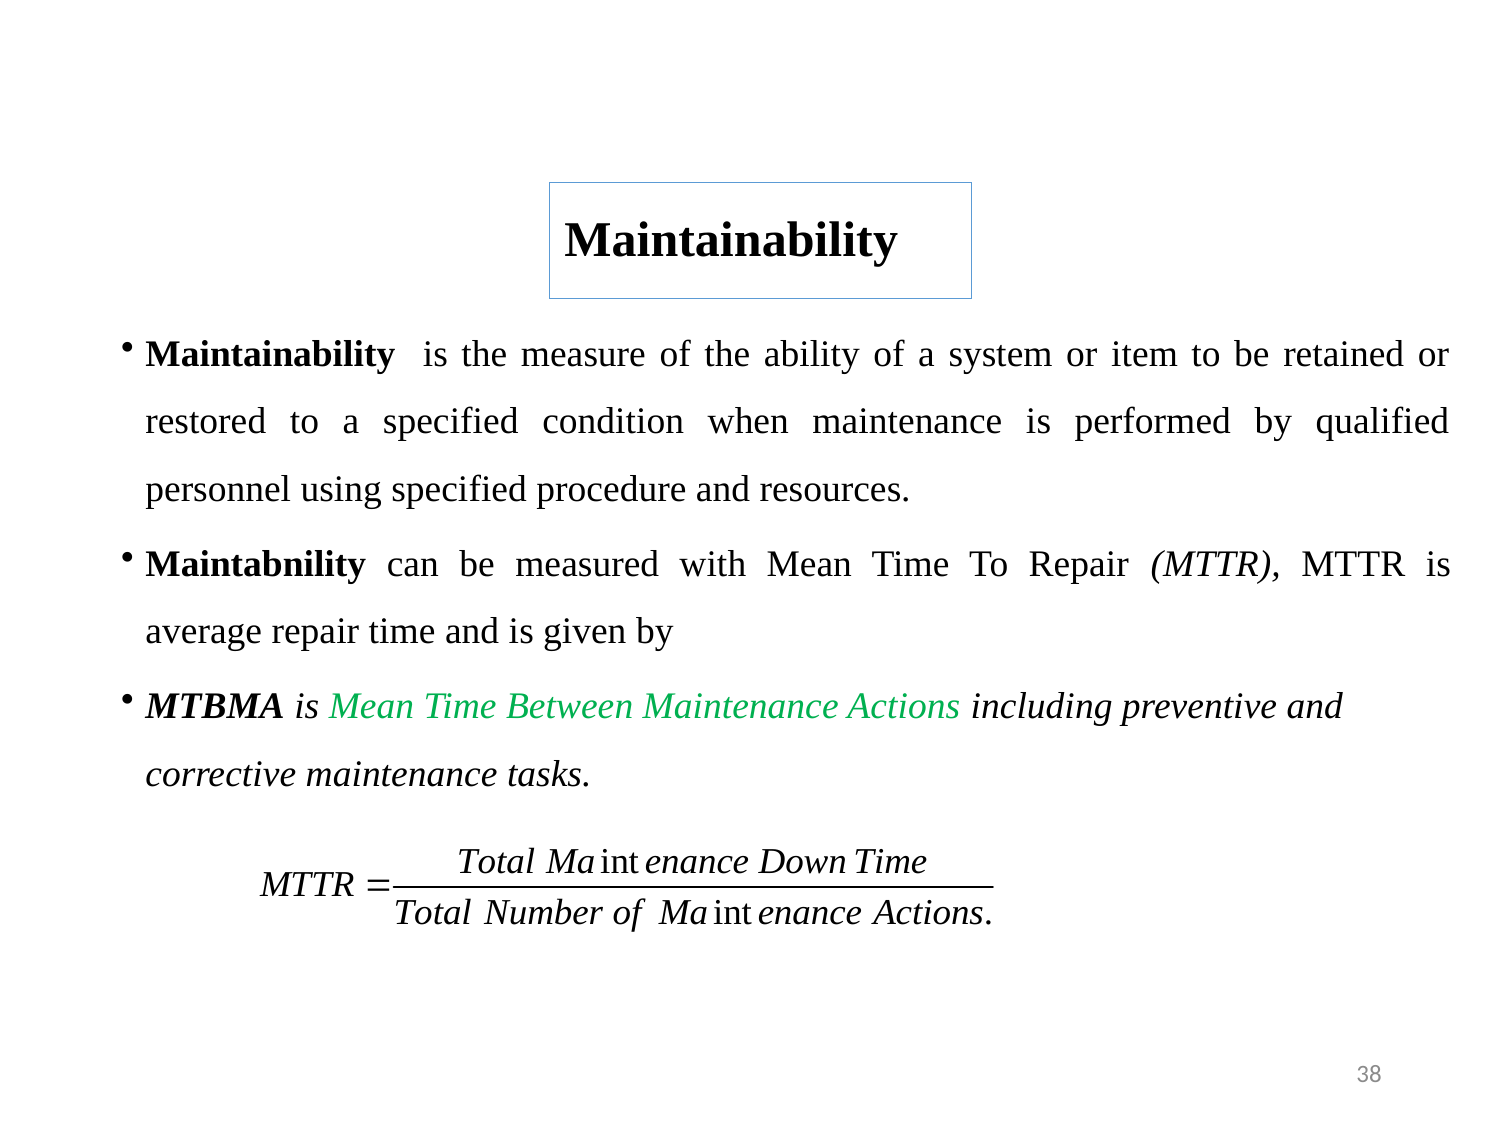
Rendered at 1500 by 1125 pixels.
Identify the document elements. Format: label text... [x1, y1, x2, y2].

title Maintainability [549, 182, 972, 298]
slide_number 38 [1059, 1042, 1397, 1103]
list Maintainability is the measure of the ability of a system or item to be retained or restored to a specified condition when maintenance is performed by qualified personnel using specified procedure and resources. Maintabnility can be measured with Mean Time To Repair (MTTR), MTTR is average repair time and is given by MTBMA is Mean Time Between Maintenance Actions including preventive and corrective maintenance tasks. [106, 298, 1466, 953]
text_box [253, 838, 1000, 943]
